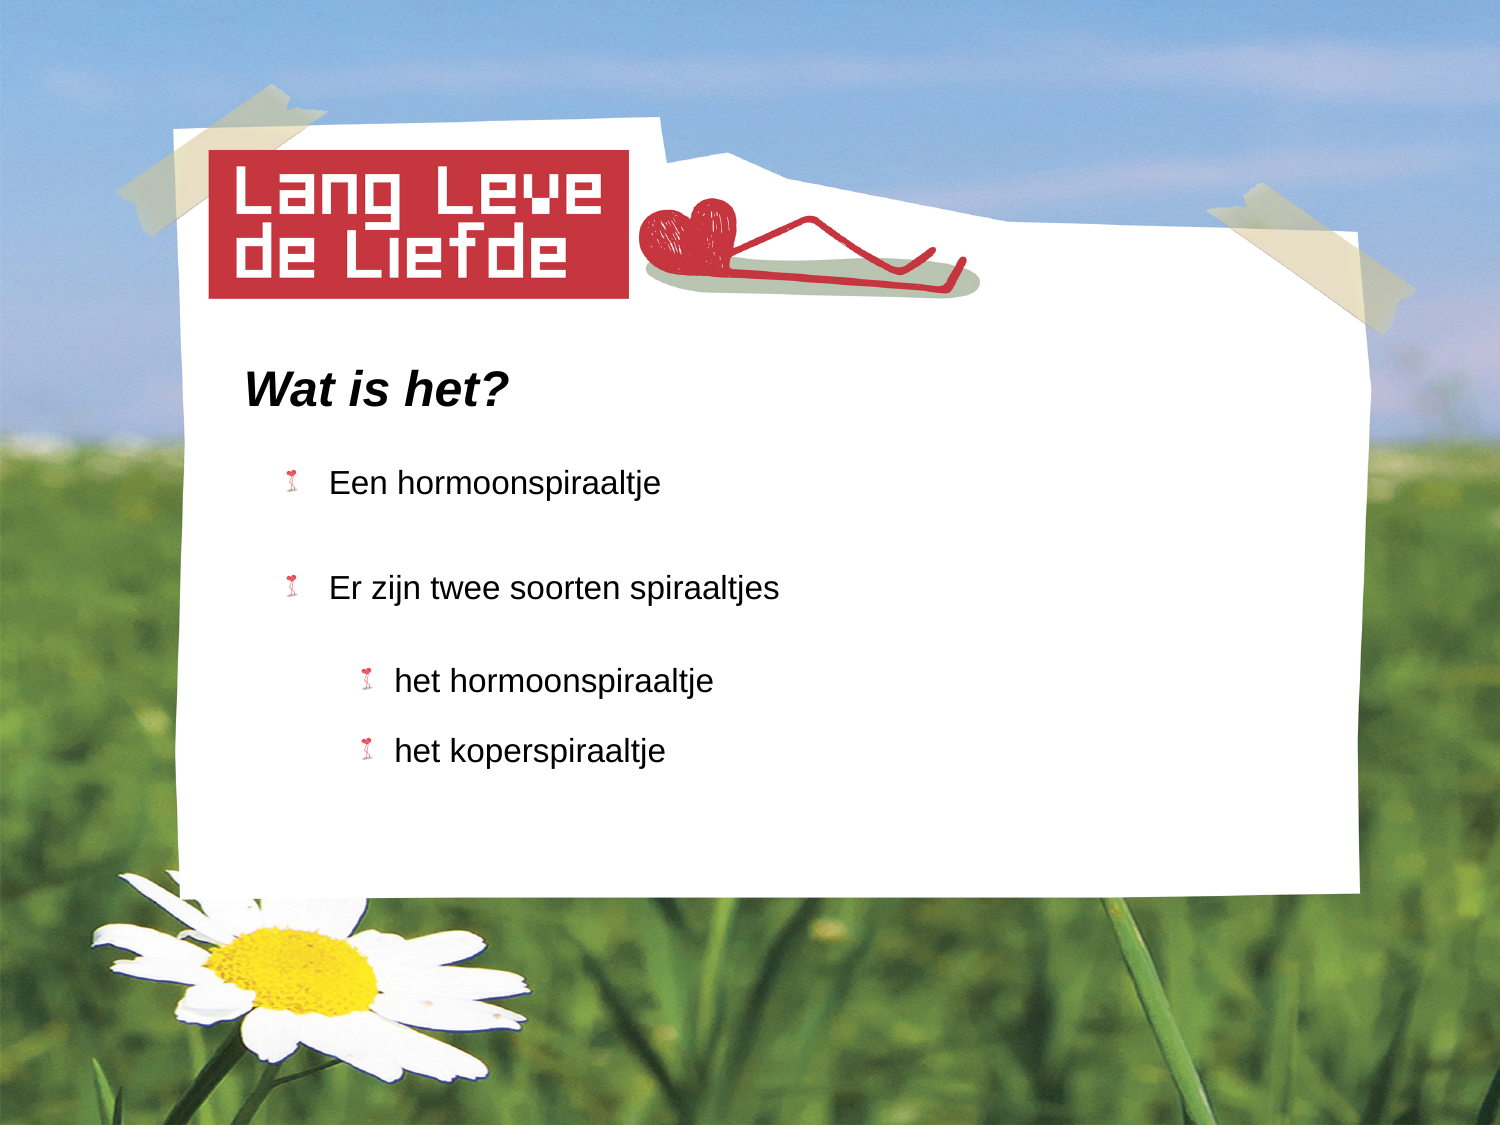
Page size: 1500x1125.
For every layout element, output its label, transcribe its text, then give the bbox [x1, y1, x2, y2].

list Wat is het? Een hormoonspiraaltje Er zijn twee soorten spiraaltjes het hormoonspiraaltje het koperspiraaltje [191, 331, 1261, 875]
picture [0, 0, 1500, 1125]
